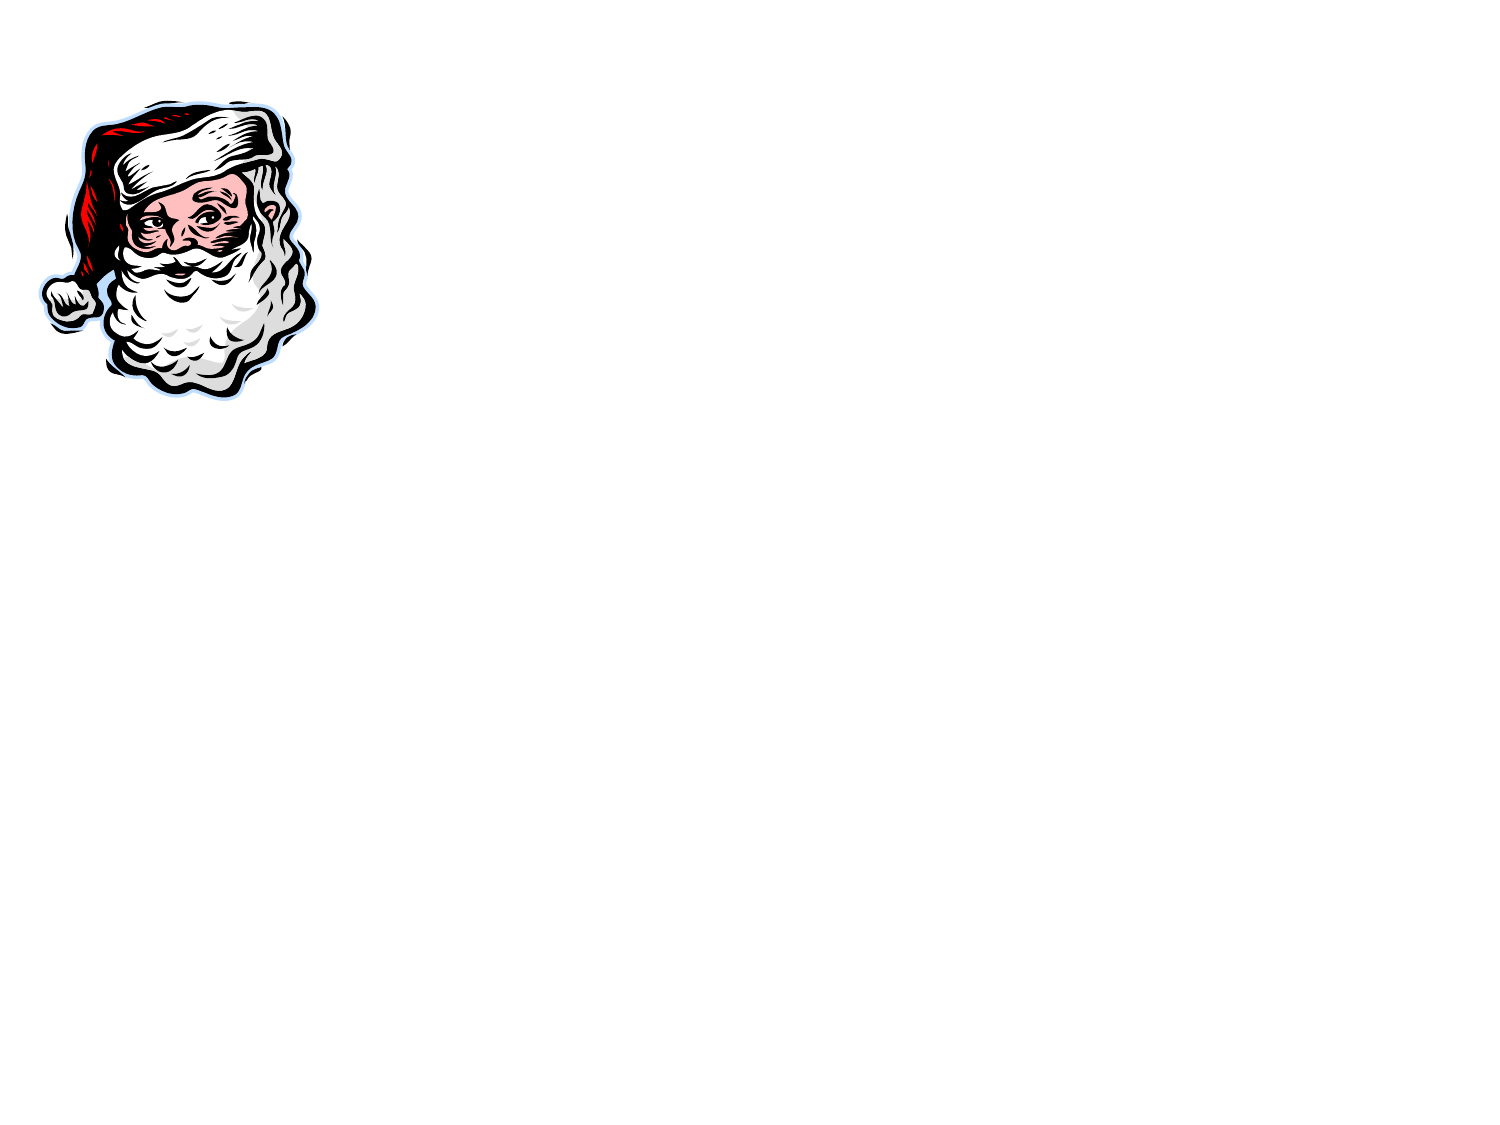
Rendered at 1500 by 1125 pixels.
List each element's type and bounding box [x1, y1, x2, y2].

picture [37, 99, 321, 404]
